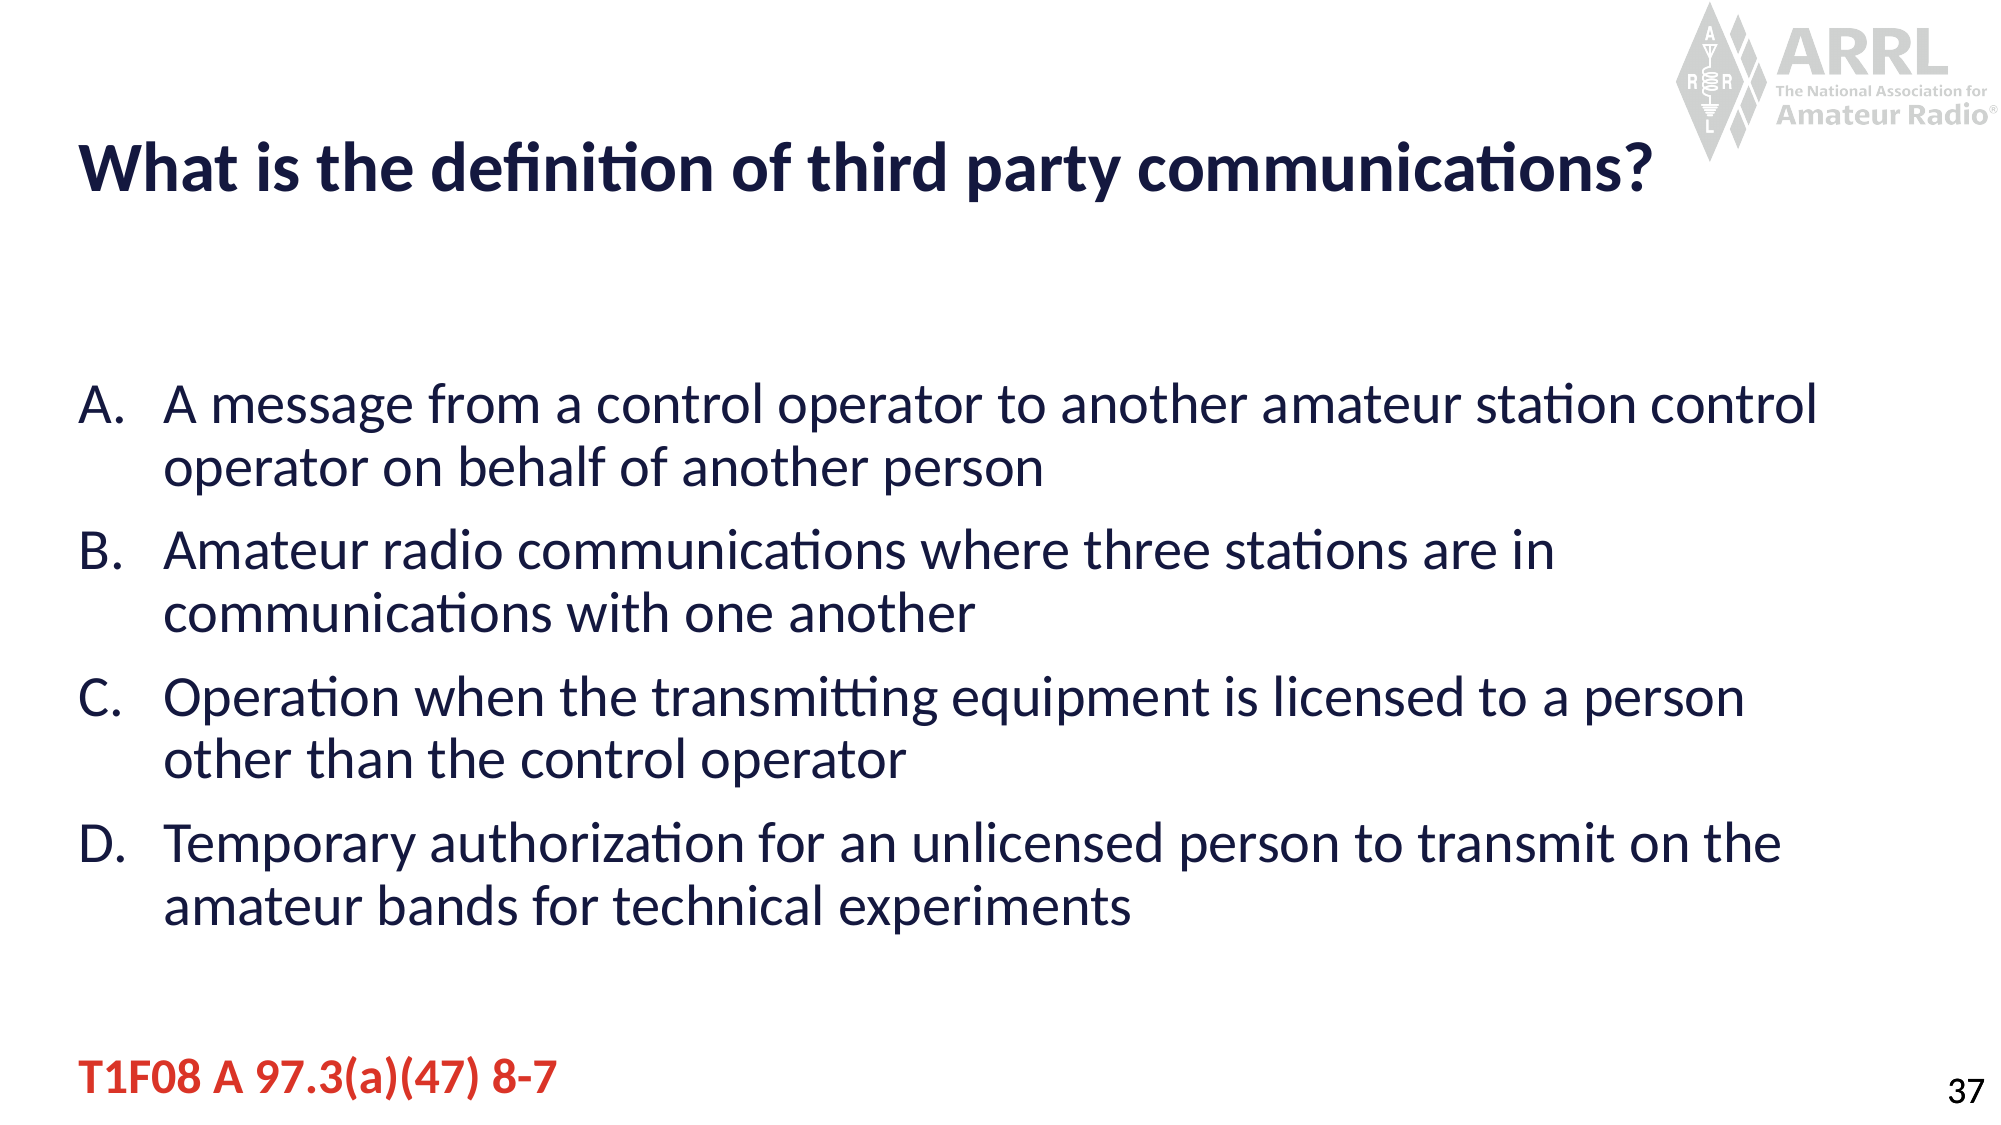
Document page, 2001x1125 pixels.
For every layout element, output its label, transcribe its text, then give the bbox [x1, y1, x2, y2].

picture [1674, 0, 2000, 164]
title What is the definition of third party communications? [63, 59, 1863, 278]
list A message from a control operator to another amateur station control operator on behalf of another person Amateur radio communications where three stations are in communications with one another Operation when the transmitting equipment is licensed to a person other than the control operator Temporary authorization for an unlicensed person to transmit on the amateur bands for technical experiments [63, 365, 1863, 989]
text_box T1F08 A 97.3(a)(47) 8-7 [63, 1036, 921, 1112]
